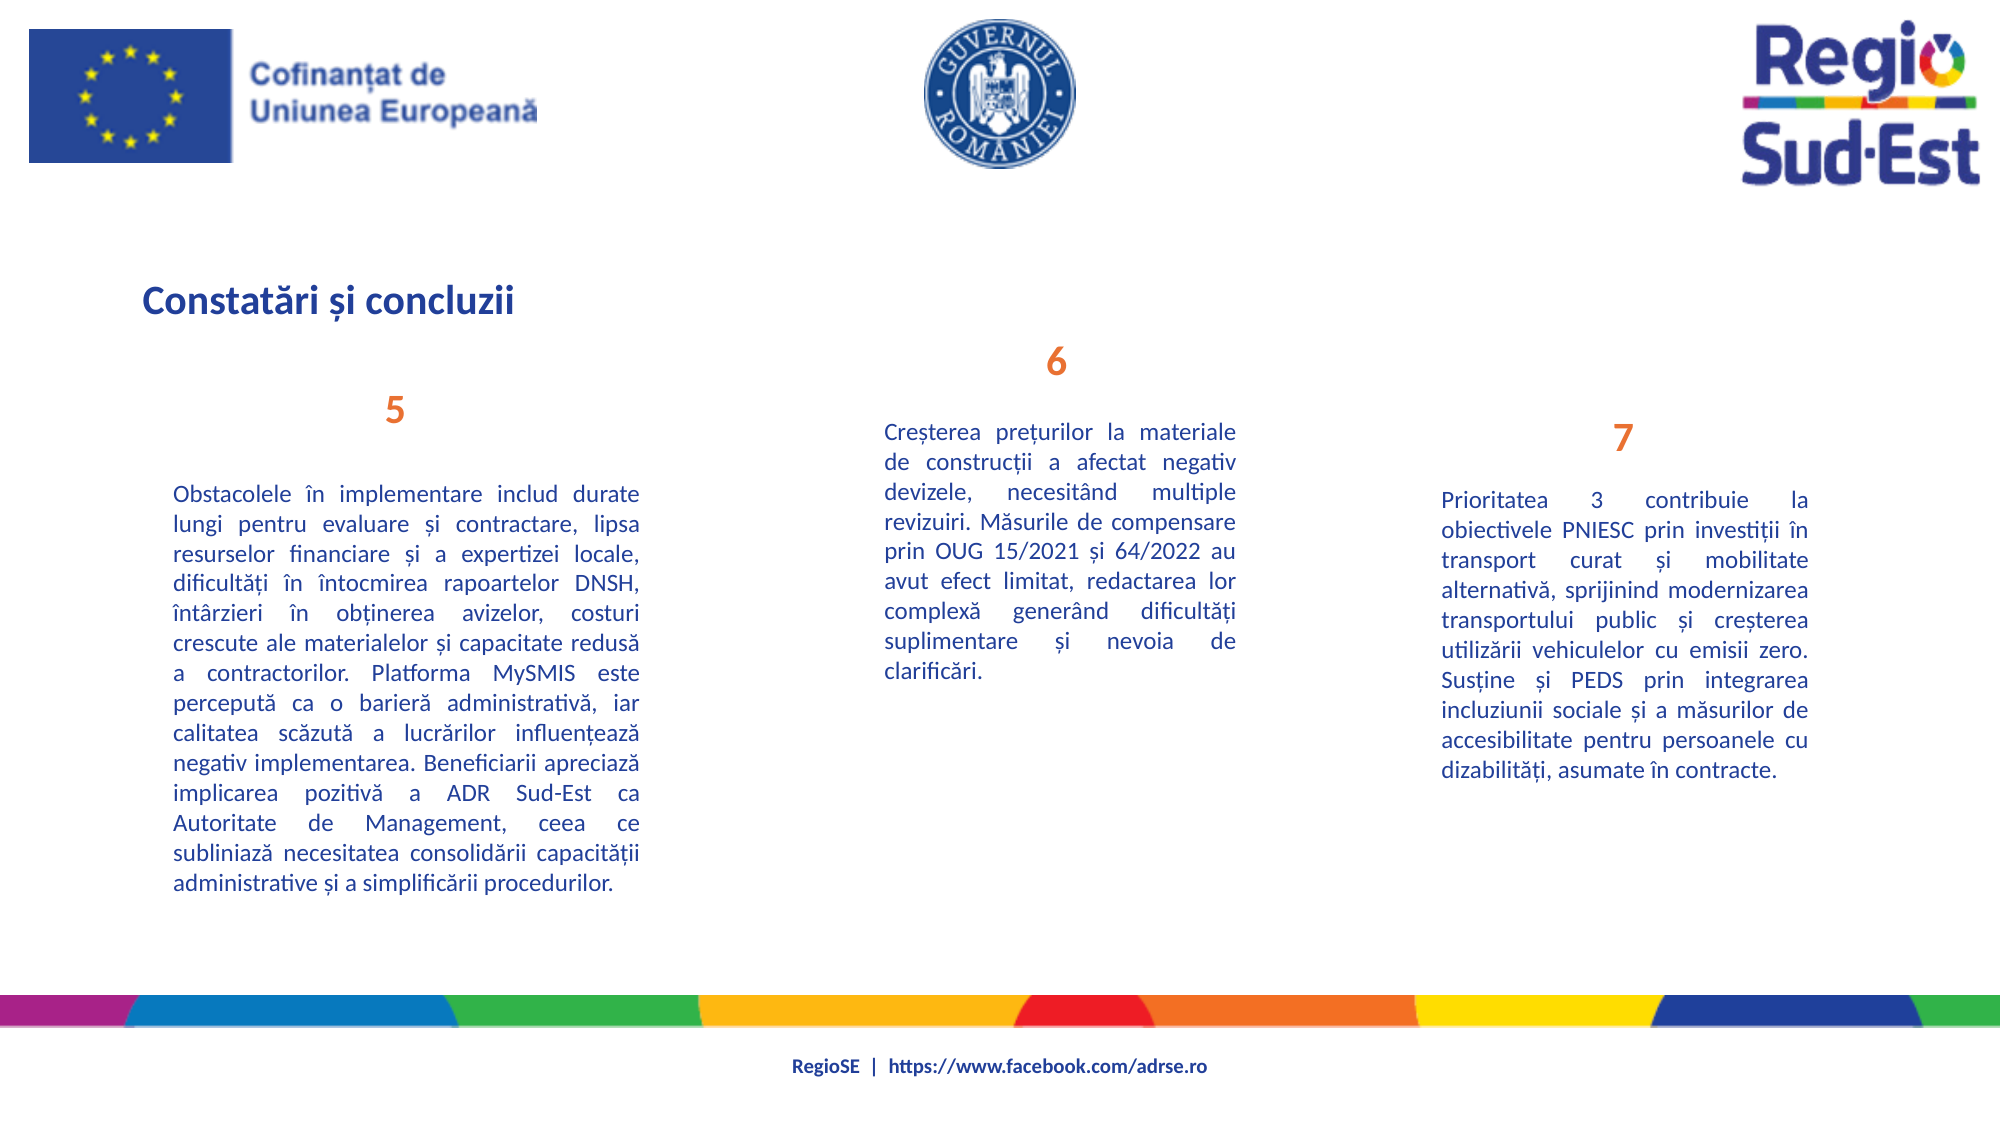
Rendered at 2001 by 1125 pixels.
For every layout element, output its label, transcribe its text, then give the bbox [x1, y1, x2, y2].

picture [28, 28, 537, 164]
text_box Creșterea prețurilor la materiale de construcții a afectat negativ devizele, necesitând multiple revizuiri. Măsurile de compensare prin OUG 15/2021 și 64/2022 au avut efect limitat, redactarea lor complexă generând dificultăți suplimentare și nevoia de clarificări. [869, 407, 1252, 692]
text_box 5 [370, 374, 444, 440]
text_box Prioritatea 3 contribuie la obiectivele PNIESC prin investiții în transport curat și mobilitate alternativă, sprijinind modernizarea transportului public și creșterea utilizării vehiculelor cu emisii zero. Susține și PEDS prin integrarea incluziunii sociale și a măsurilor de accesibilitate pentru persoanele cu dizabilități, asumate în contracte. [1426, 476, 1825, 791]
text_box RegioSE | https://www.facebook.com/adrse.ro [776, 1029, 1223, 1085]
text_box 7 [1598, 402, 1711, 468]
picture [1710, 0, 2000, 276]
picture [0, 995, 2000, 1029]
picture [924, 19, 1076, 170]
text_box Constatări și concluzii [127, 265, 1227, 330]
text_box 6 [1031, 326, 1120, 392]
text_box Obstacolele în implementare includ durate lungi pentru evaluare și contractare, lipsa resurselor financiare și a expertizei locale, dificultăți în întocmirea rapoartelor DNSH, întârzieri în obținerea avizelor, costuri crescute ale materialelor și capacitate redusă a contractorilor. Platforma MySMIS este percepută ca o barieră administrativă, iar calitatea scăzută a lucrărilor influențează negativ implementarea. Beneficiarii apreciază implicarea pozitivă a ADR Sud-Est ca Autoritate de Management, ceea ce subliniază necesitatea consolidării capacității administrative și a simplificării procedurilor. [158, 469, 656, 904]
